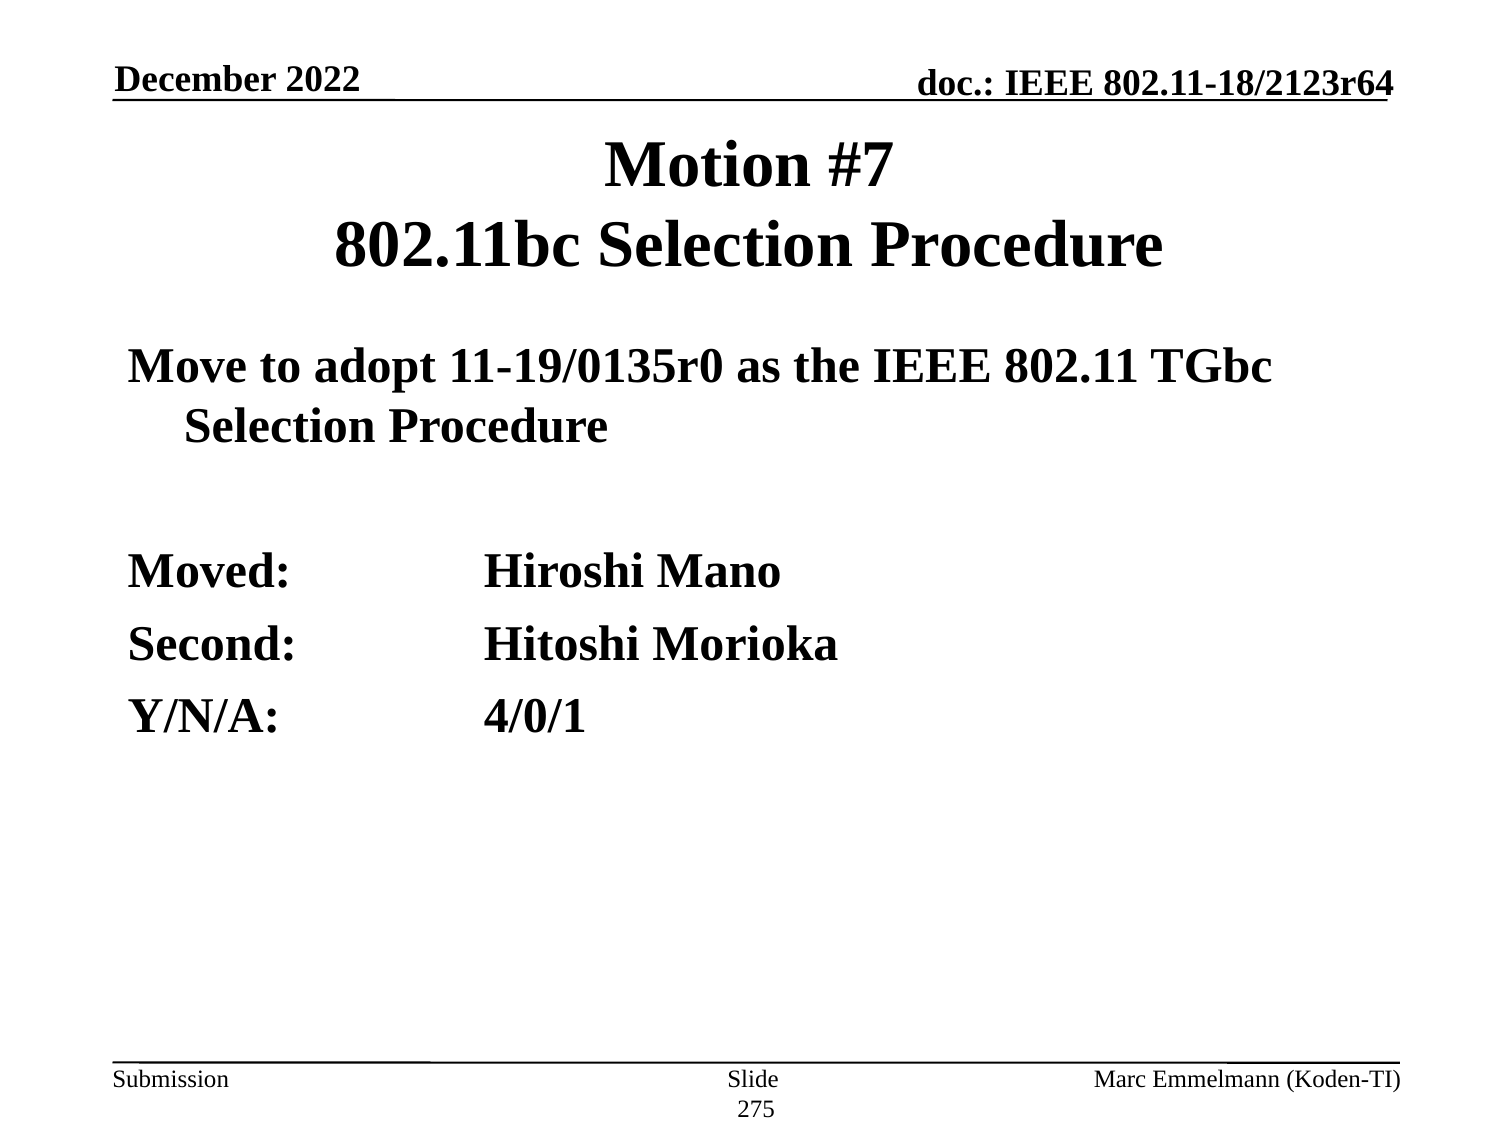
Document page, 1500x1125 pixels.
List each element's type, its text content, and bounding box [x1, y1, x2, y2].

list Move to adopt 11-19/0135r0 as the IEEE 802.11 TGbc Selection Procedure Moved: Hiroshi Mano Second: Hitoshi Morioka Y/N/A: 4/0/1 [112, 324, 1388, 1000]
slide_number Slide 275 [712, 1061, 800, 1123]
footer Marc Emmelmann (Koden-TI) [878, 1061, 1402, 1093]
title Motion #7 802.11bc Selection Procedure [112, 112, 1388, 288]
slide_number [114, 54, 423, 100]
